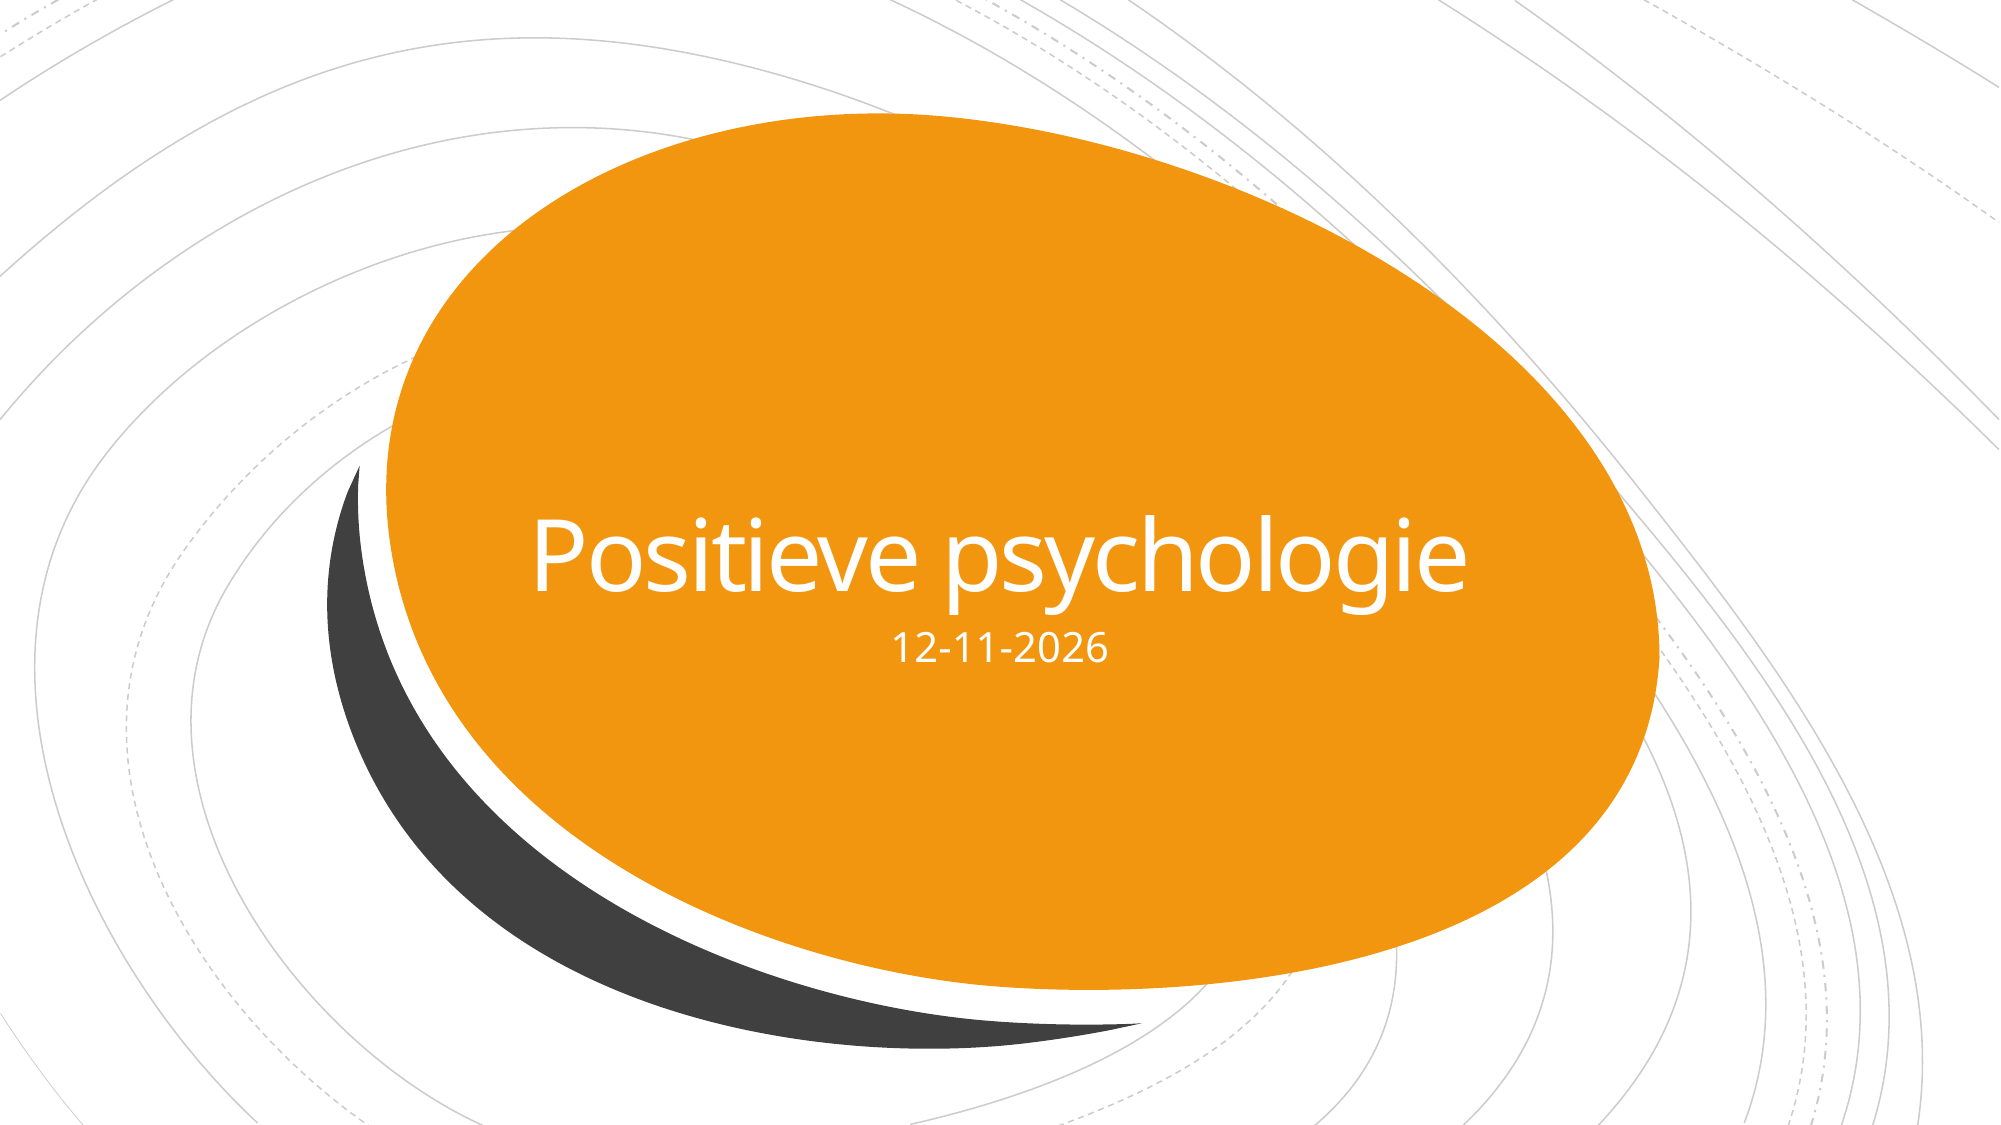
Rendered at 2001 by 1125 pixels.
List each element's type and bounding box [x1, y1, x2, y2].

text_box [0, 0, 2000, 1125]
